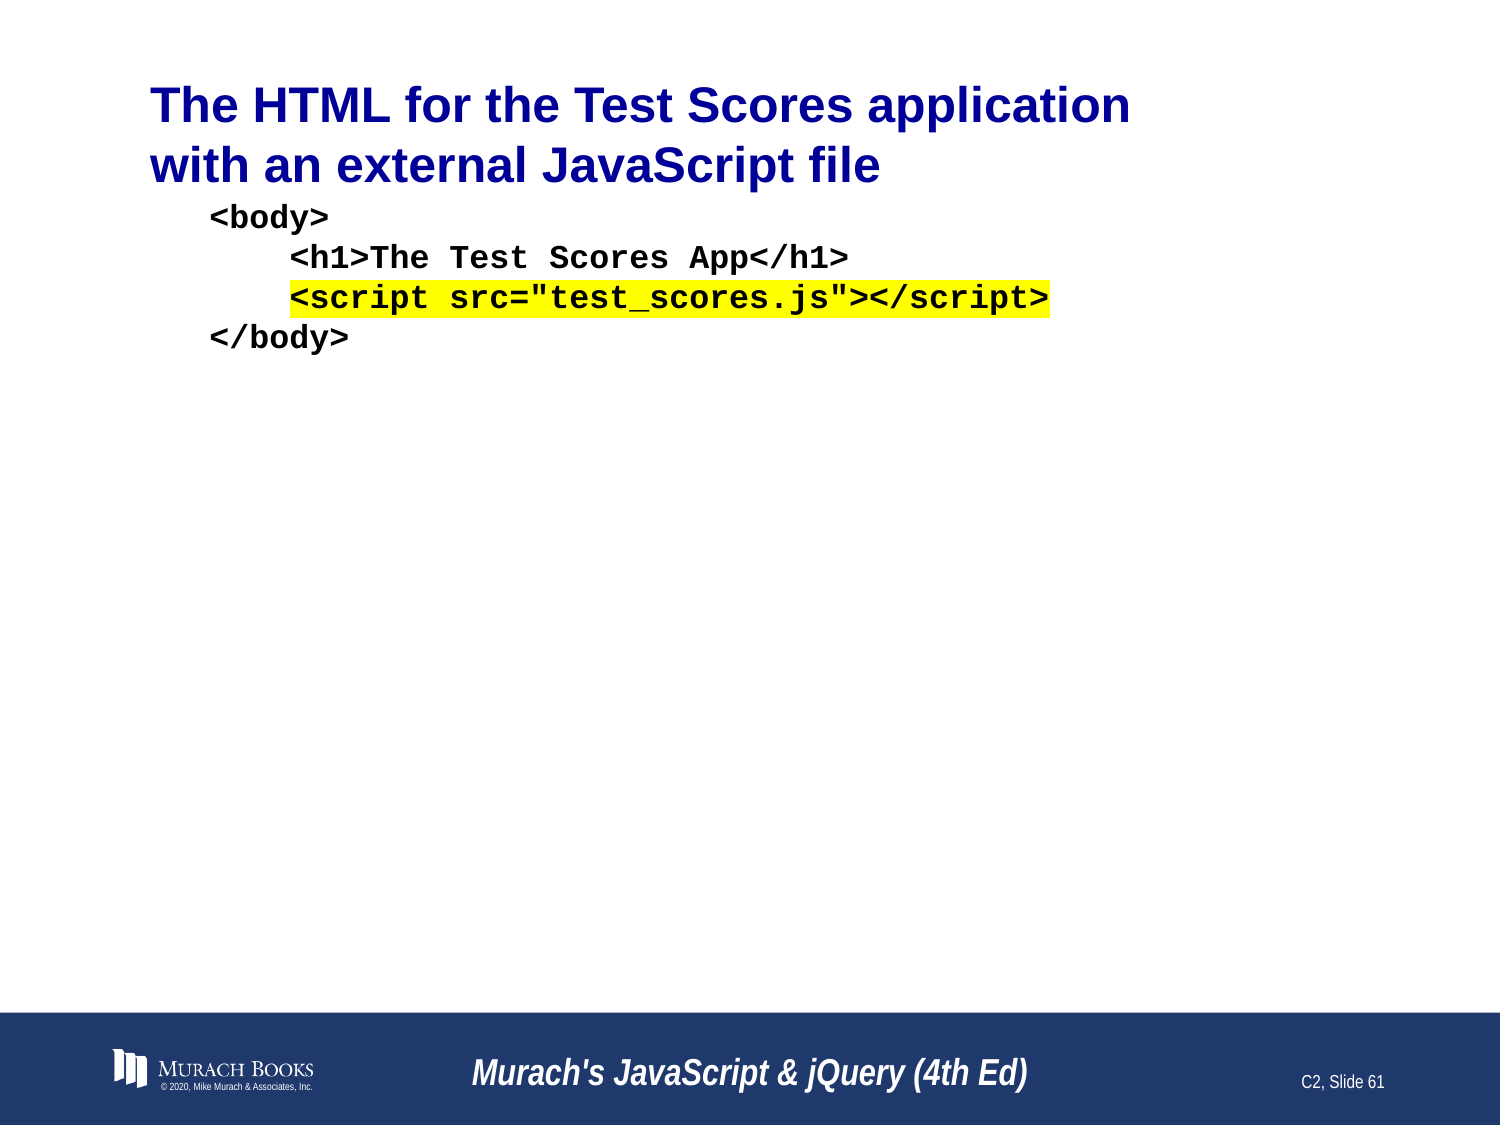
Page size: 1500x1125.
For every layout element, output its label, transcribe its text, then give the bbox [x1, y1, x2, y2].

slide_number Murach's JavaScript & jQuery (4th Ed) [463, 1025, 1050, 1100]
list <body> <h1>The Test Scores App</h1> <script src="test_scores.js"></script> </body> [137, 187, 1350, 988]
title The HTML for the Test Scores application with an external JavaScript file [150, 72, 1350, 187]
footer © 2020, Mike Murach & Associates, Inc. [12, 1025, 463, 1100]
slide_number C2, Slide 61 [1087, 1025, 1400, 1100]
